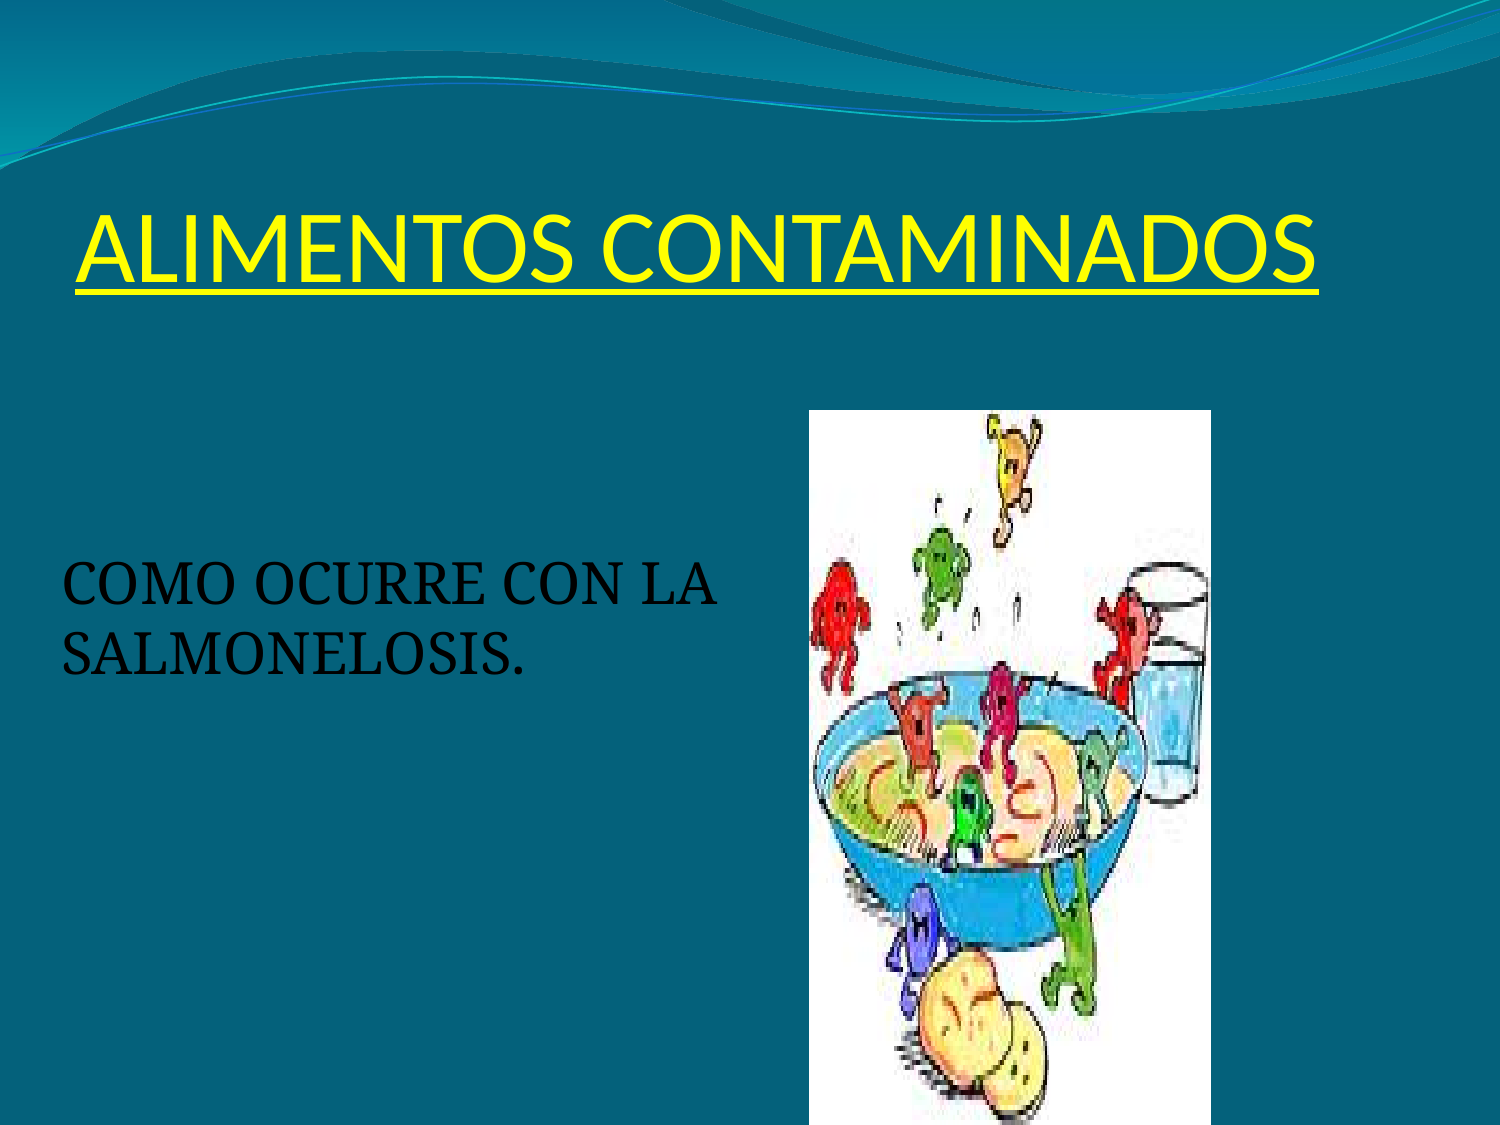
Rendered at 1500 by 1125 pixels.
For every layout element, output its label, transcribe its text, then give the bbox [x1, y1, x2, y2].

text_box COMO OCURRE CON LA SALMONELOSIS. [46, 538, 749, 694]
title ALIMENTOS CONTAMINADOS [75, 115, 1425, 303]
picture [810, 411, 1210, 1125]
